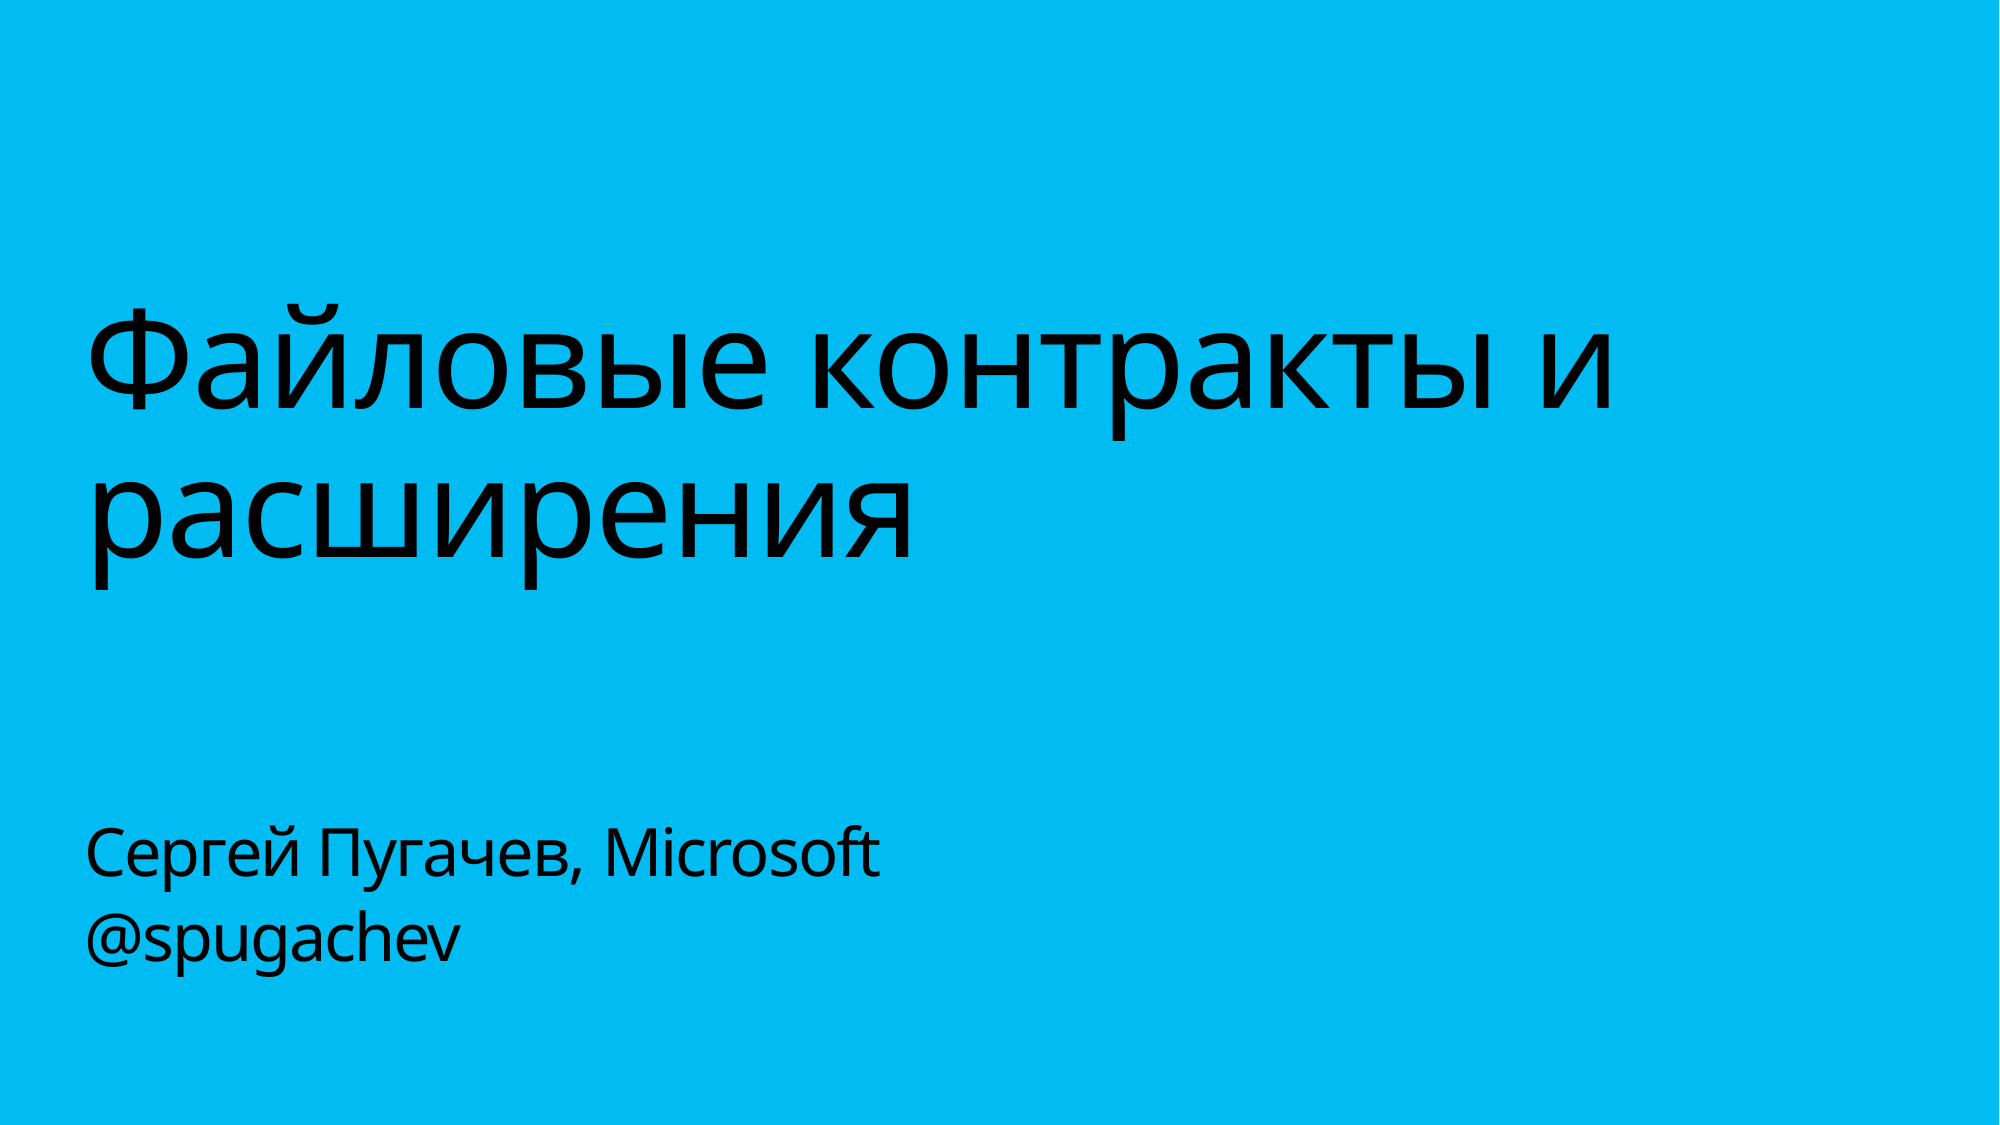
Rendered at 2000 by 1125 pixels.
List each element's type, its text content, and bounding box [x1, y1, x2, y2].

list Файловые контракты и расширения [84, 290, 1926, 590]
list Сергей Пугачев, Microsoft @spugachev [84, 819, 1317, 981]
